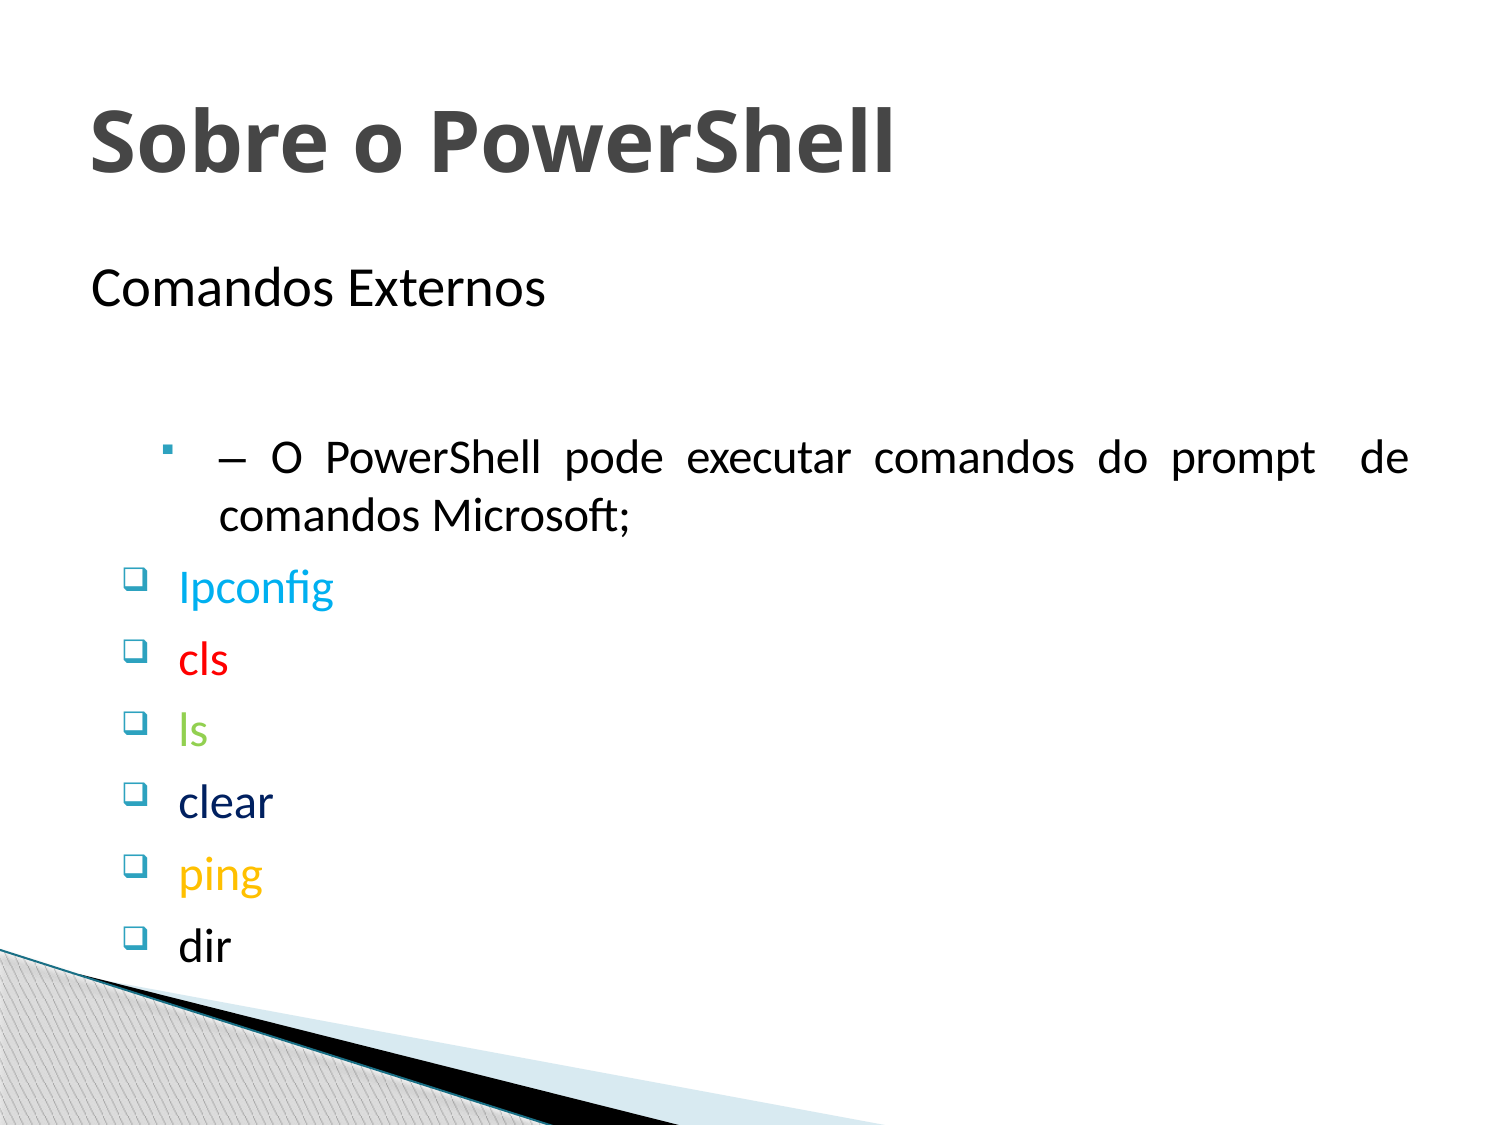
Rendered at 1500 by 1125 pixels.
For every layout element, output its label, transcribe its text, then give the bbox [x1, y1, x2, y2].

list Comandos Externos – O PowerShell pode executar comandos do prompt de comandos Microsoft; Ipconfig cls ls clear ping dir [75, 243, 1425, 986]
title Sobre o PowerShell [75, 45, 1425, 233]
